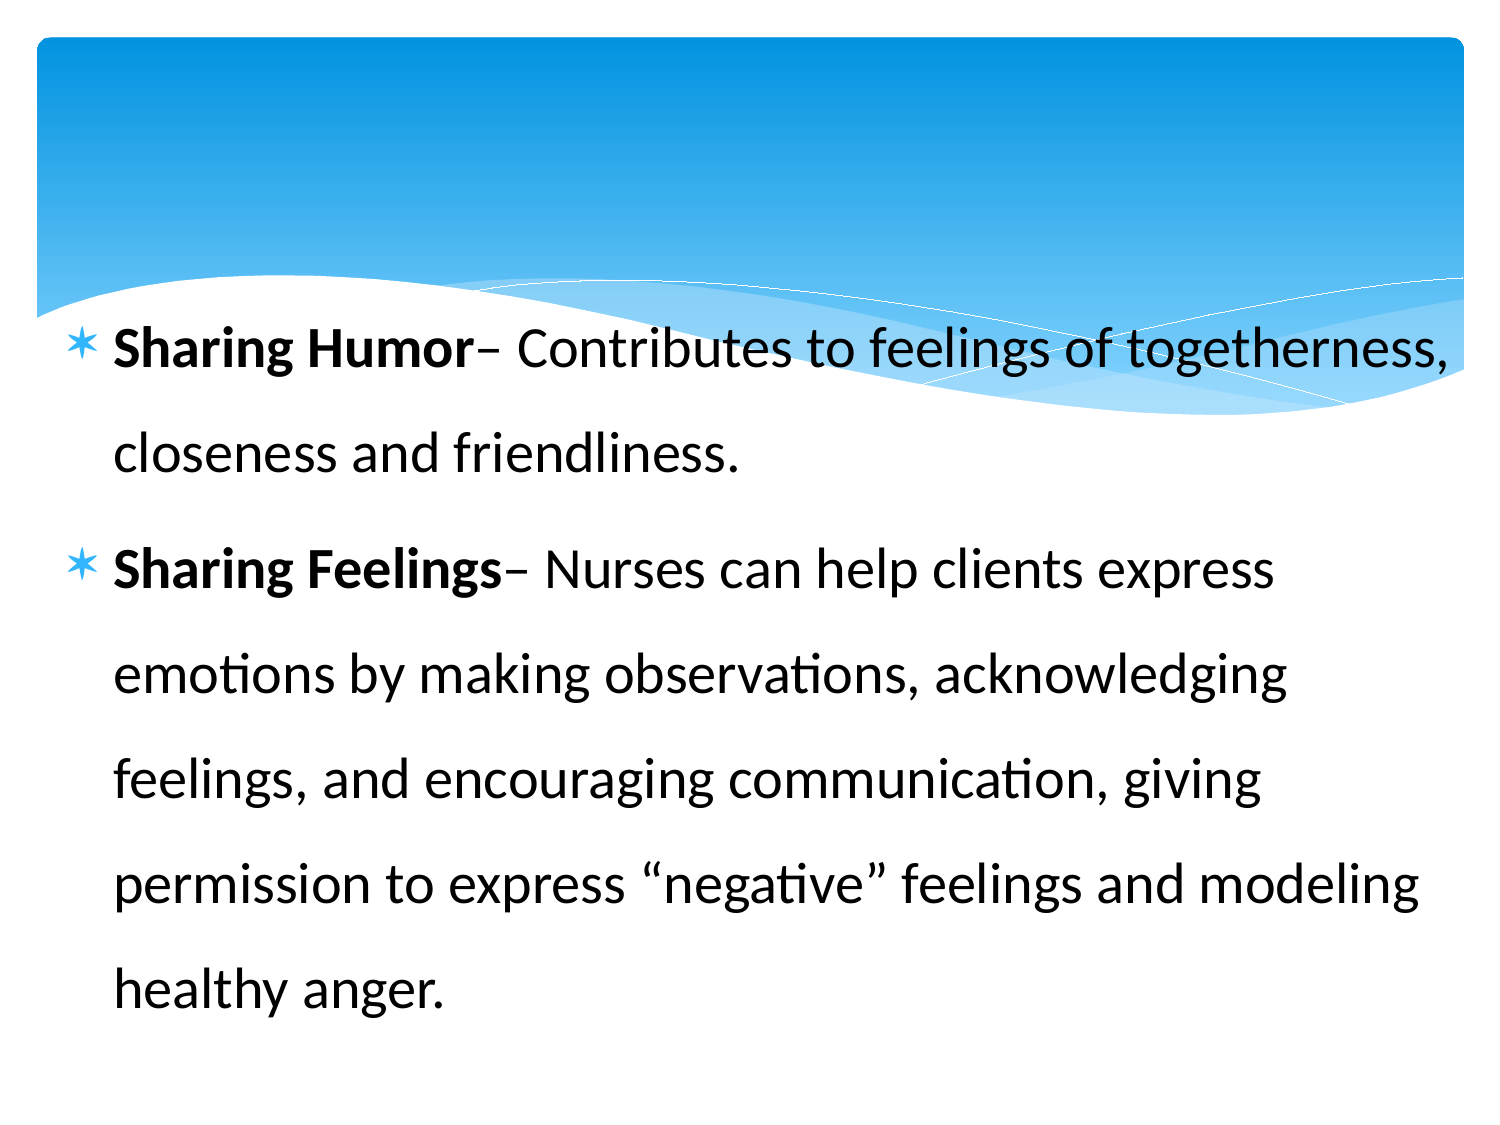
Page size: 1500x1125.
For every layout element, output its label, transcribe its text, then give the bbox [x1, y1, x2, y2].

list Sharing Humor– Contributes to feelings of togetherness, closeness and friendliness. Sharing Feelings– Nurses can help clients express emotions by making observations, acknowledging feelings, and encouraging communication, giving permission to express “negative” feelings and modeling healthy anger. [53, 267, 1471, 1083]
